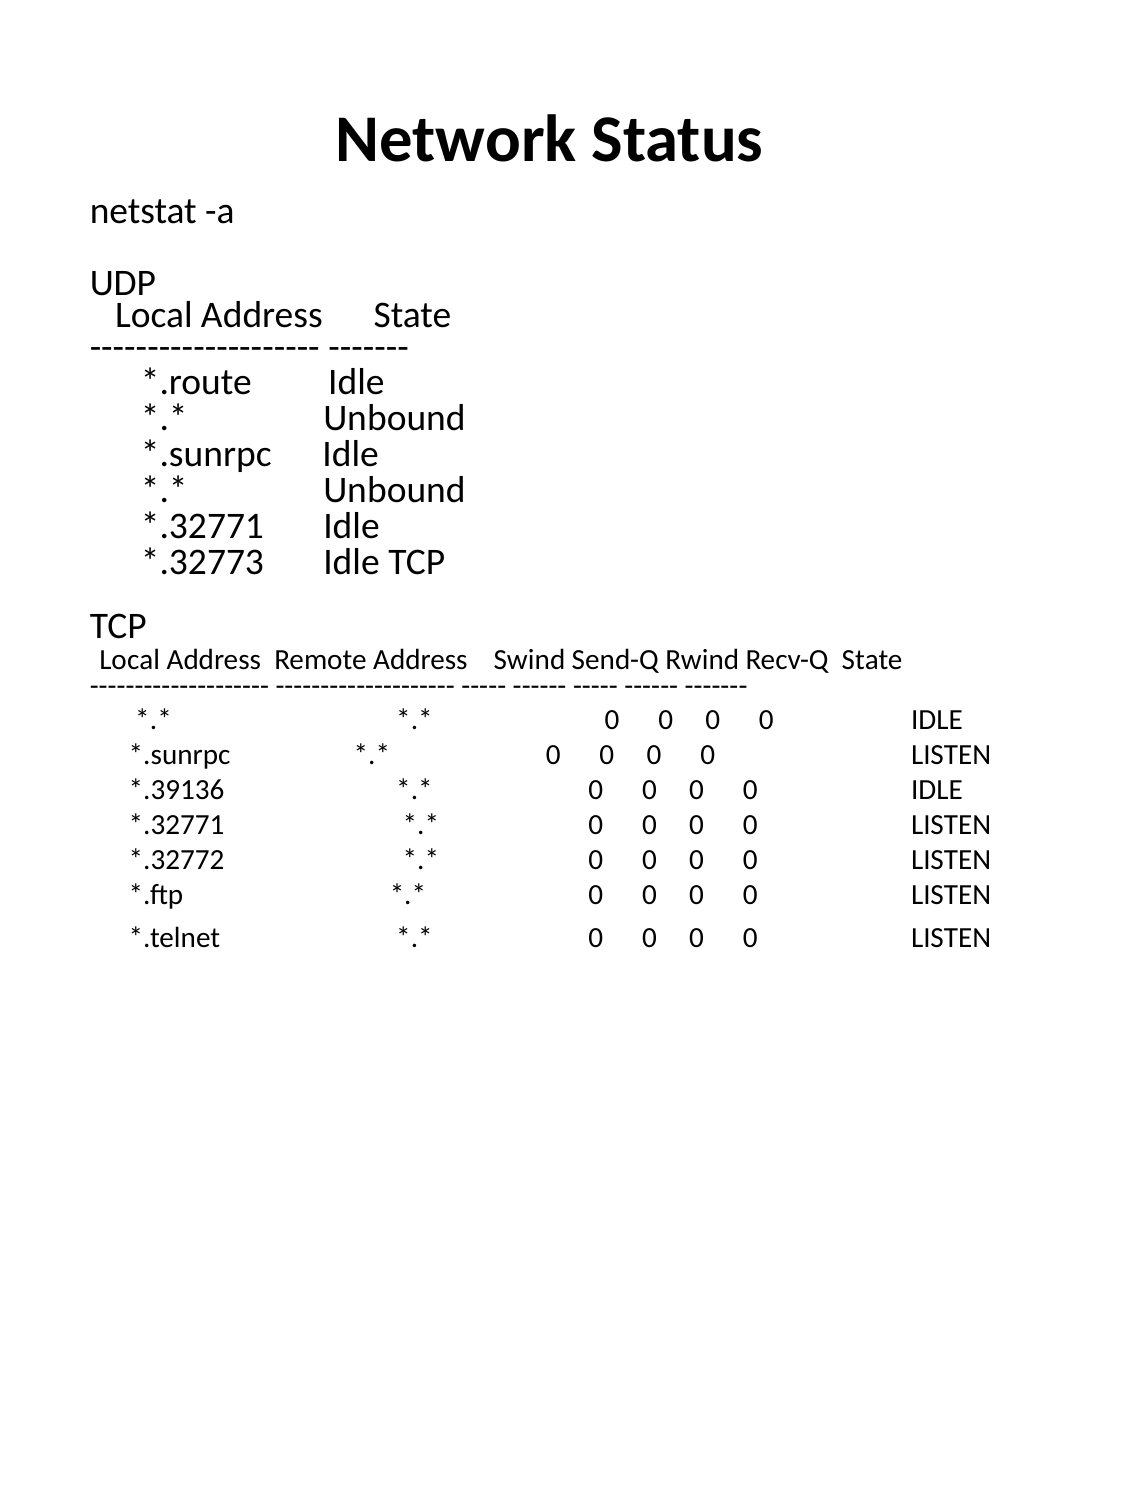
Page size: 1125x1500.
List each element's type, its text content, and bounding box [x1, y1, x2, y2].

text_box netstat -a UDP Local Address State -------------------- ------- *.route Idle *.* Unbound *.sunrpc Idle *.* Unbound *.32771 Idle *.32773 Idle TCP TCP Local Address Remote Address Swind Send-Q Rwind Recv-Q State -------------------- -------------------- ----- ------ ----- ------ ------- *.* *.* 0 0 0 0 IDLE *.sunrpc *.* 0 0 0 0 LISTEN *.39136 *.* 0 0 0 0 IDLE *.32771 *.* 0 0 0 0 LISTEN *.32772 *.* 0 0 0 0 LISTEN *.ftp *.* 0 0 0 0 LISTEN *.telnet *.* 0 0 0 0 LISTEN [75, 187, 1088, 963]
title Network Status [87, 87, 1013, 187]
